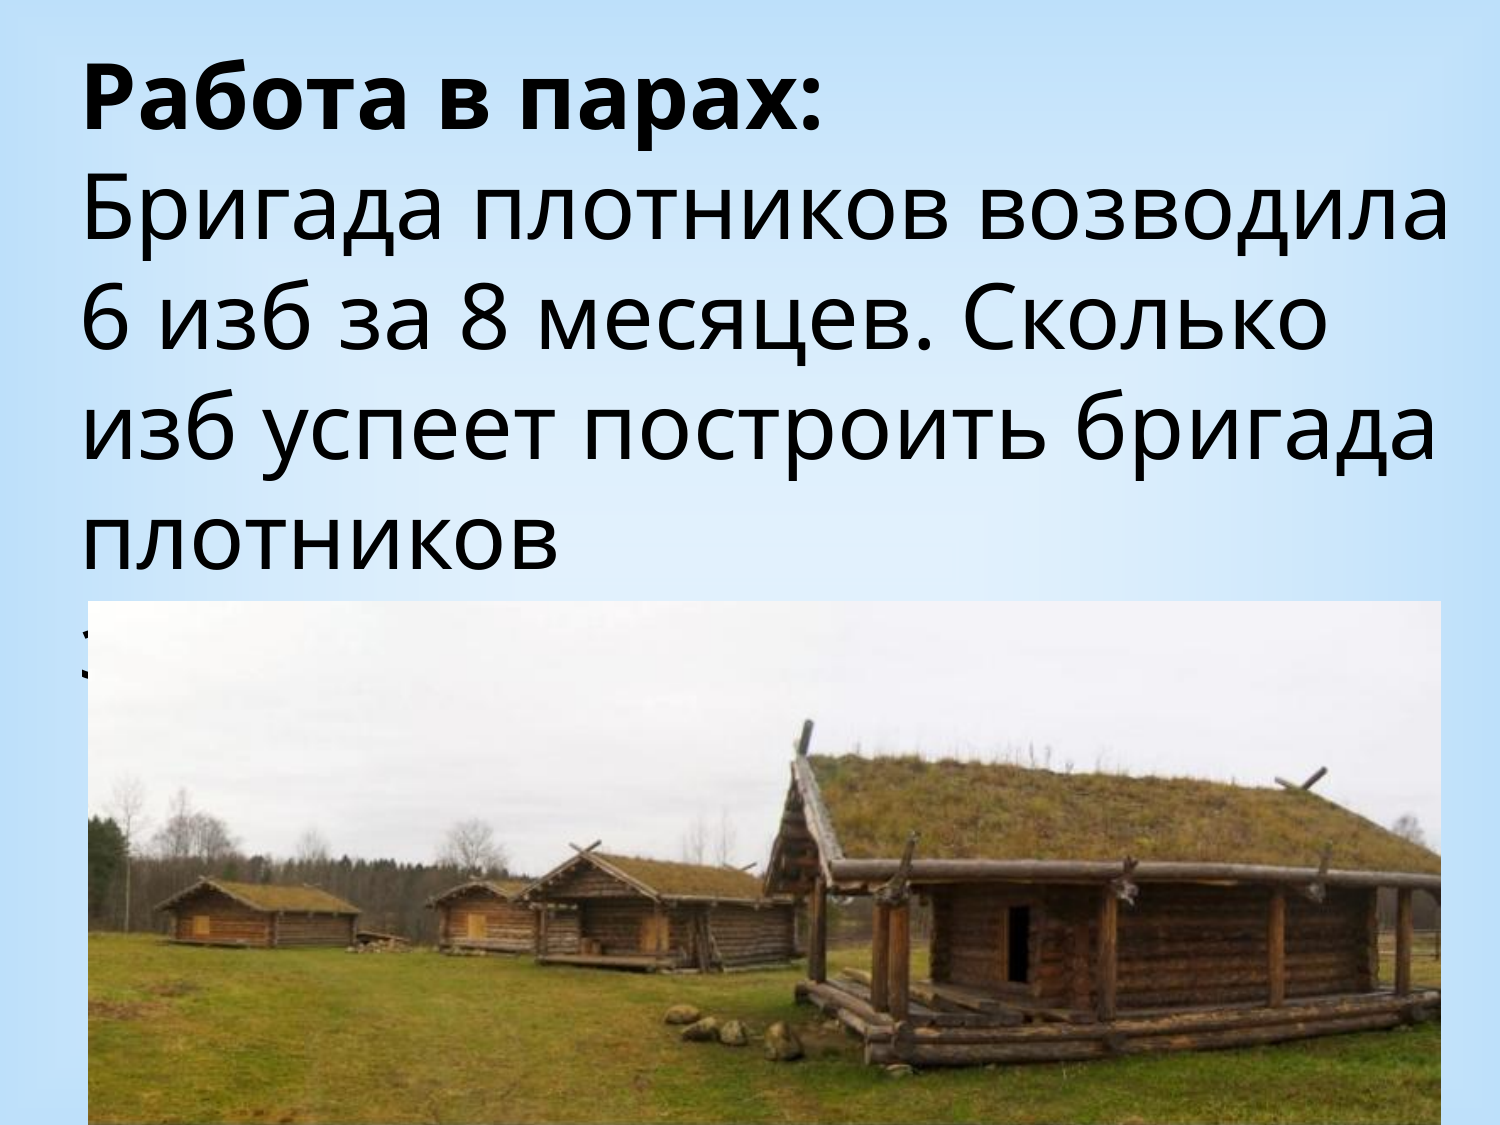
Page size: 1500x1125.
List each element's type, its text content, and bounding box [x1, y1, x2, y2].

picture [87, 600, 1441, 1125]
text_box Работа в парах: Бригада плотников возводила 6 изб за 8 месяцев. Сколько изб успеет построить бригада плотников за 2 года? [64, 30, 1500, 706]
